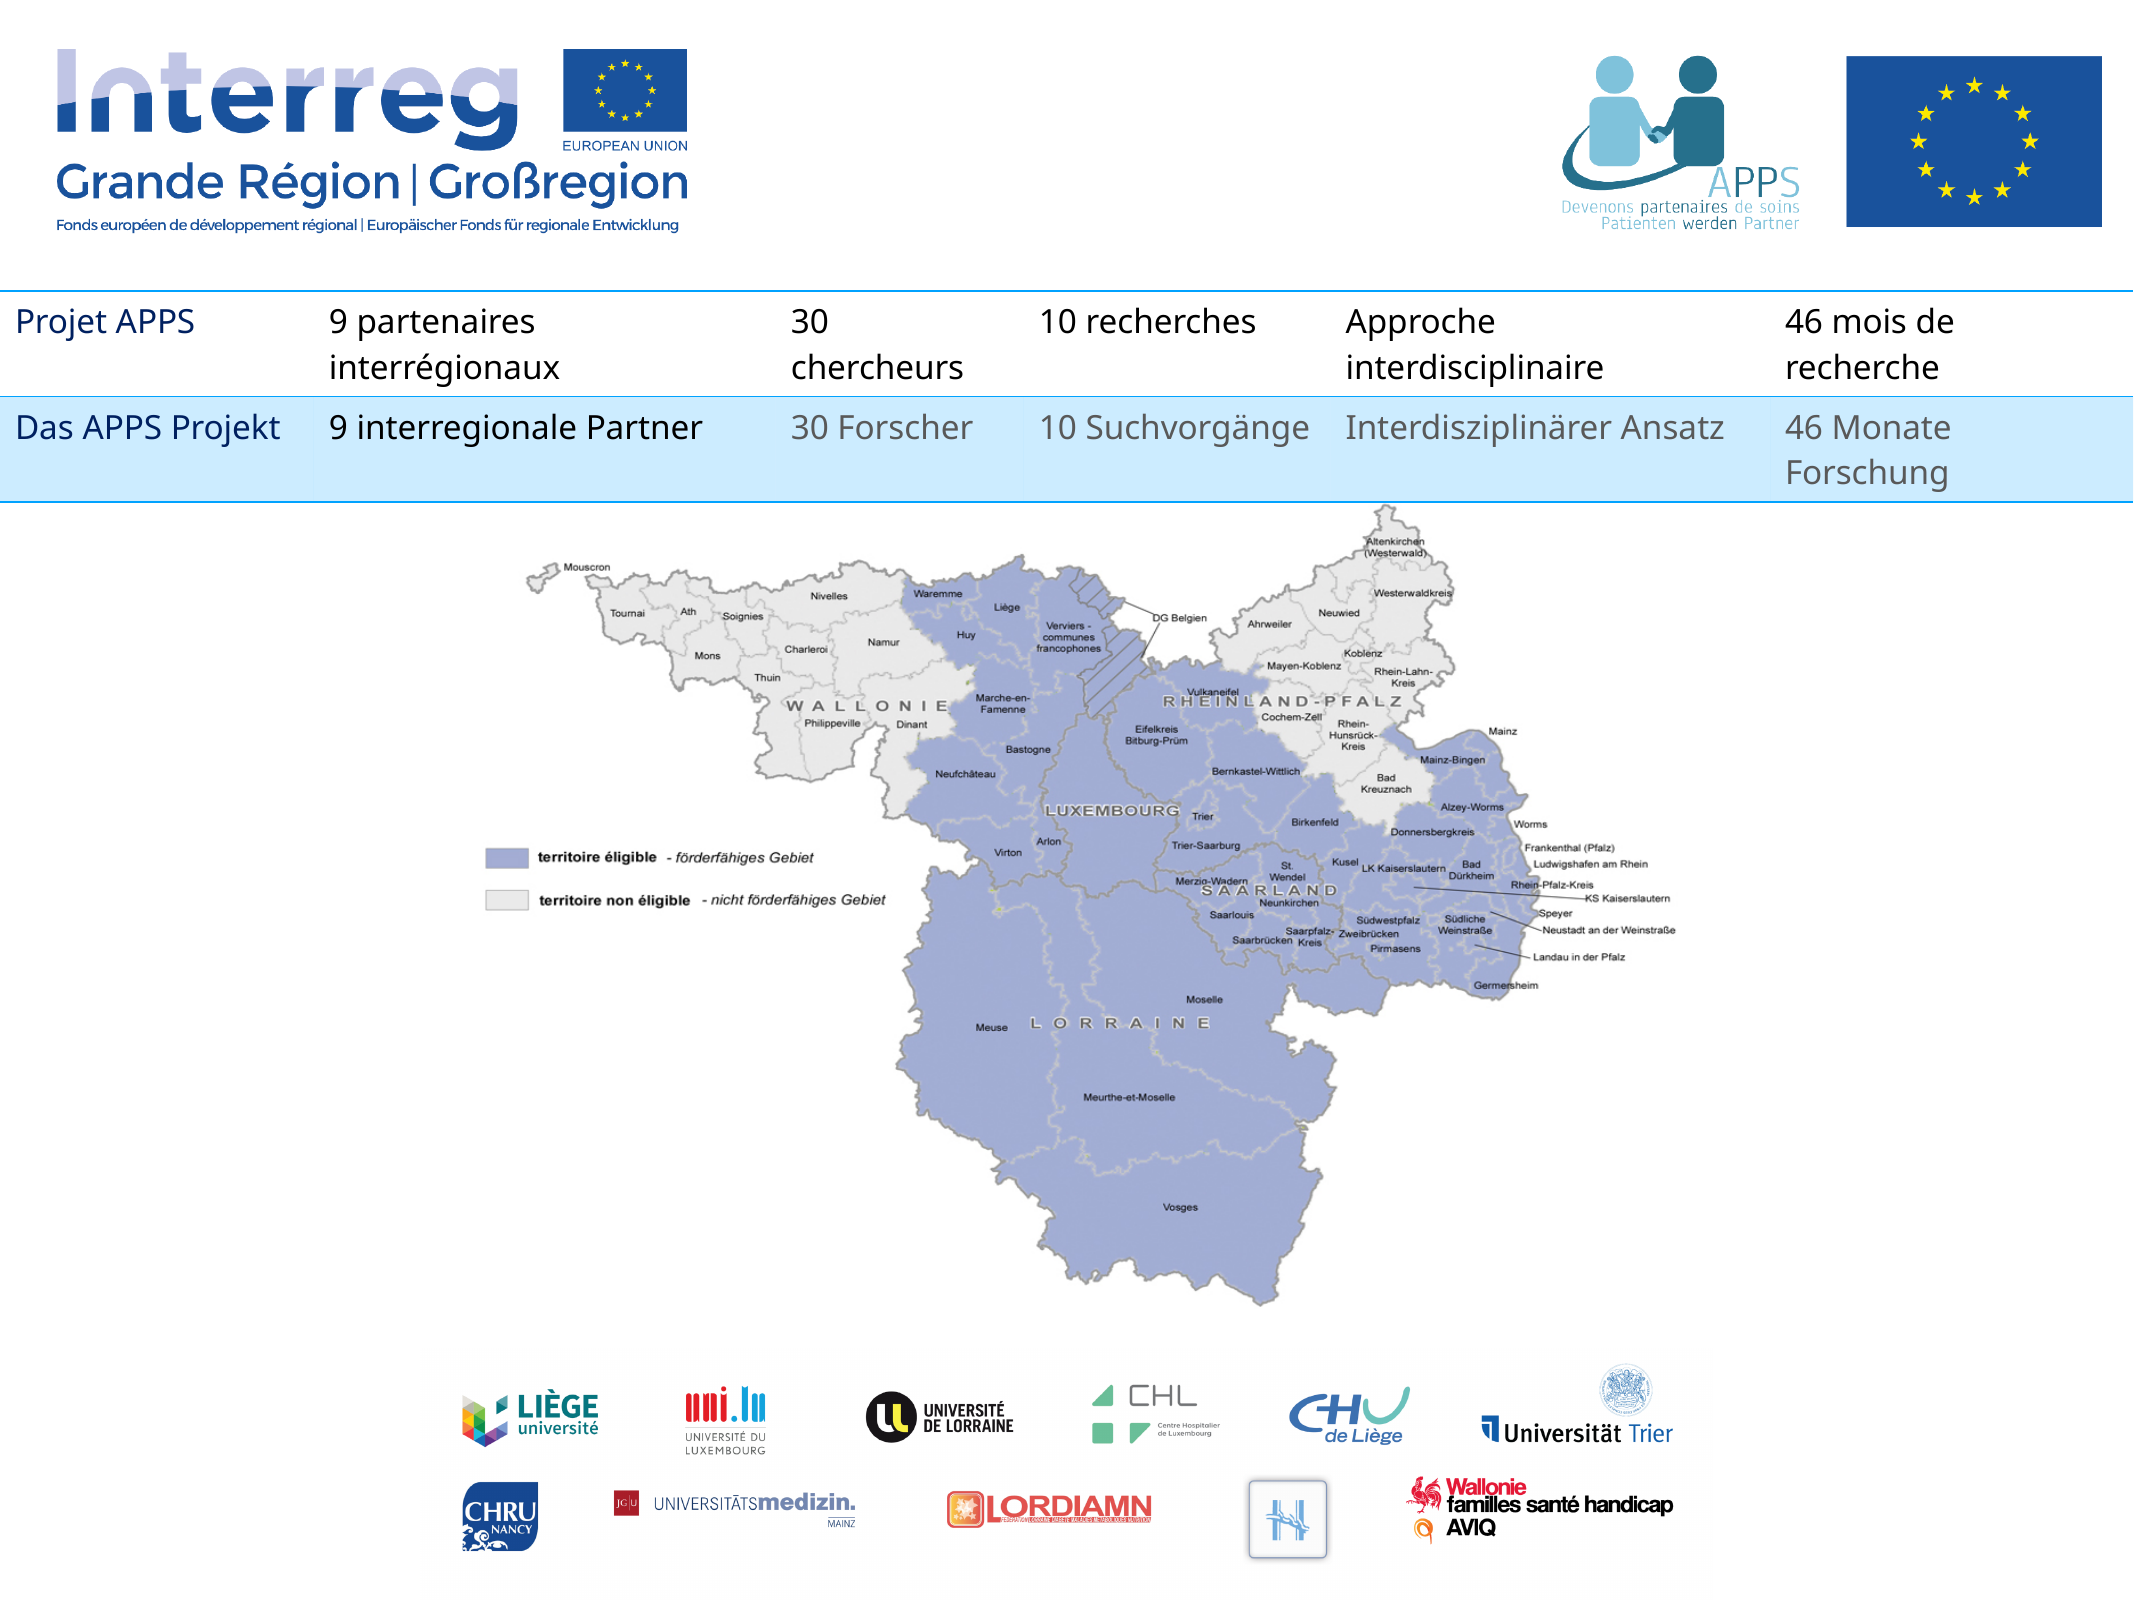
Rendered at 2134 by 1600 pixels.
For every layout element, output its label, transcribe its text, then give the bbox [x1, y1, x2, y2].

table_cell 30 Forscher [776, 397, 1024, 494]
picture [1550, 9, 2134, 321]
picture [420, 1348, 1713, 1600]
table_cell 9 interregionale Partner [314, 397, 776, 501]
picture [473, 495, 1689, 1310]
table_header 30 chercheurs [776, 292, 1024, 396]
table_cell Das APPS Projekt [0, 397, 314, 501]
table_cell Interdisziplinärer Ansatz [1331, 397, 1770, 501]
table_header 46 mois de recherche [1770, 292, 2133, 396]
table_cell 10 Suchvorgänge [1024, 397, 1331, 494]
table_header 10 recherches [1024, 292, 1331, 396]
table_header Approche interdisciplinaire [1331, 292, 1770, 396]
table_cell 46 Monate Forschung [1770, 397, 2133, 501]
table_header 9 partenaires interrégionaux [314, 292, 776, 396]
picture [40, 0, 702, 290]
table_header Projet APPS [0, 292, 314, 396]
